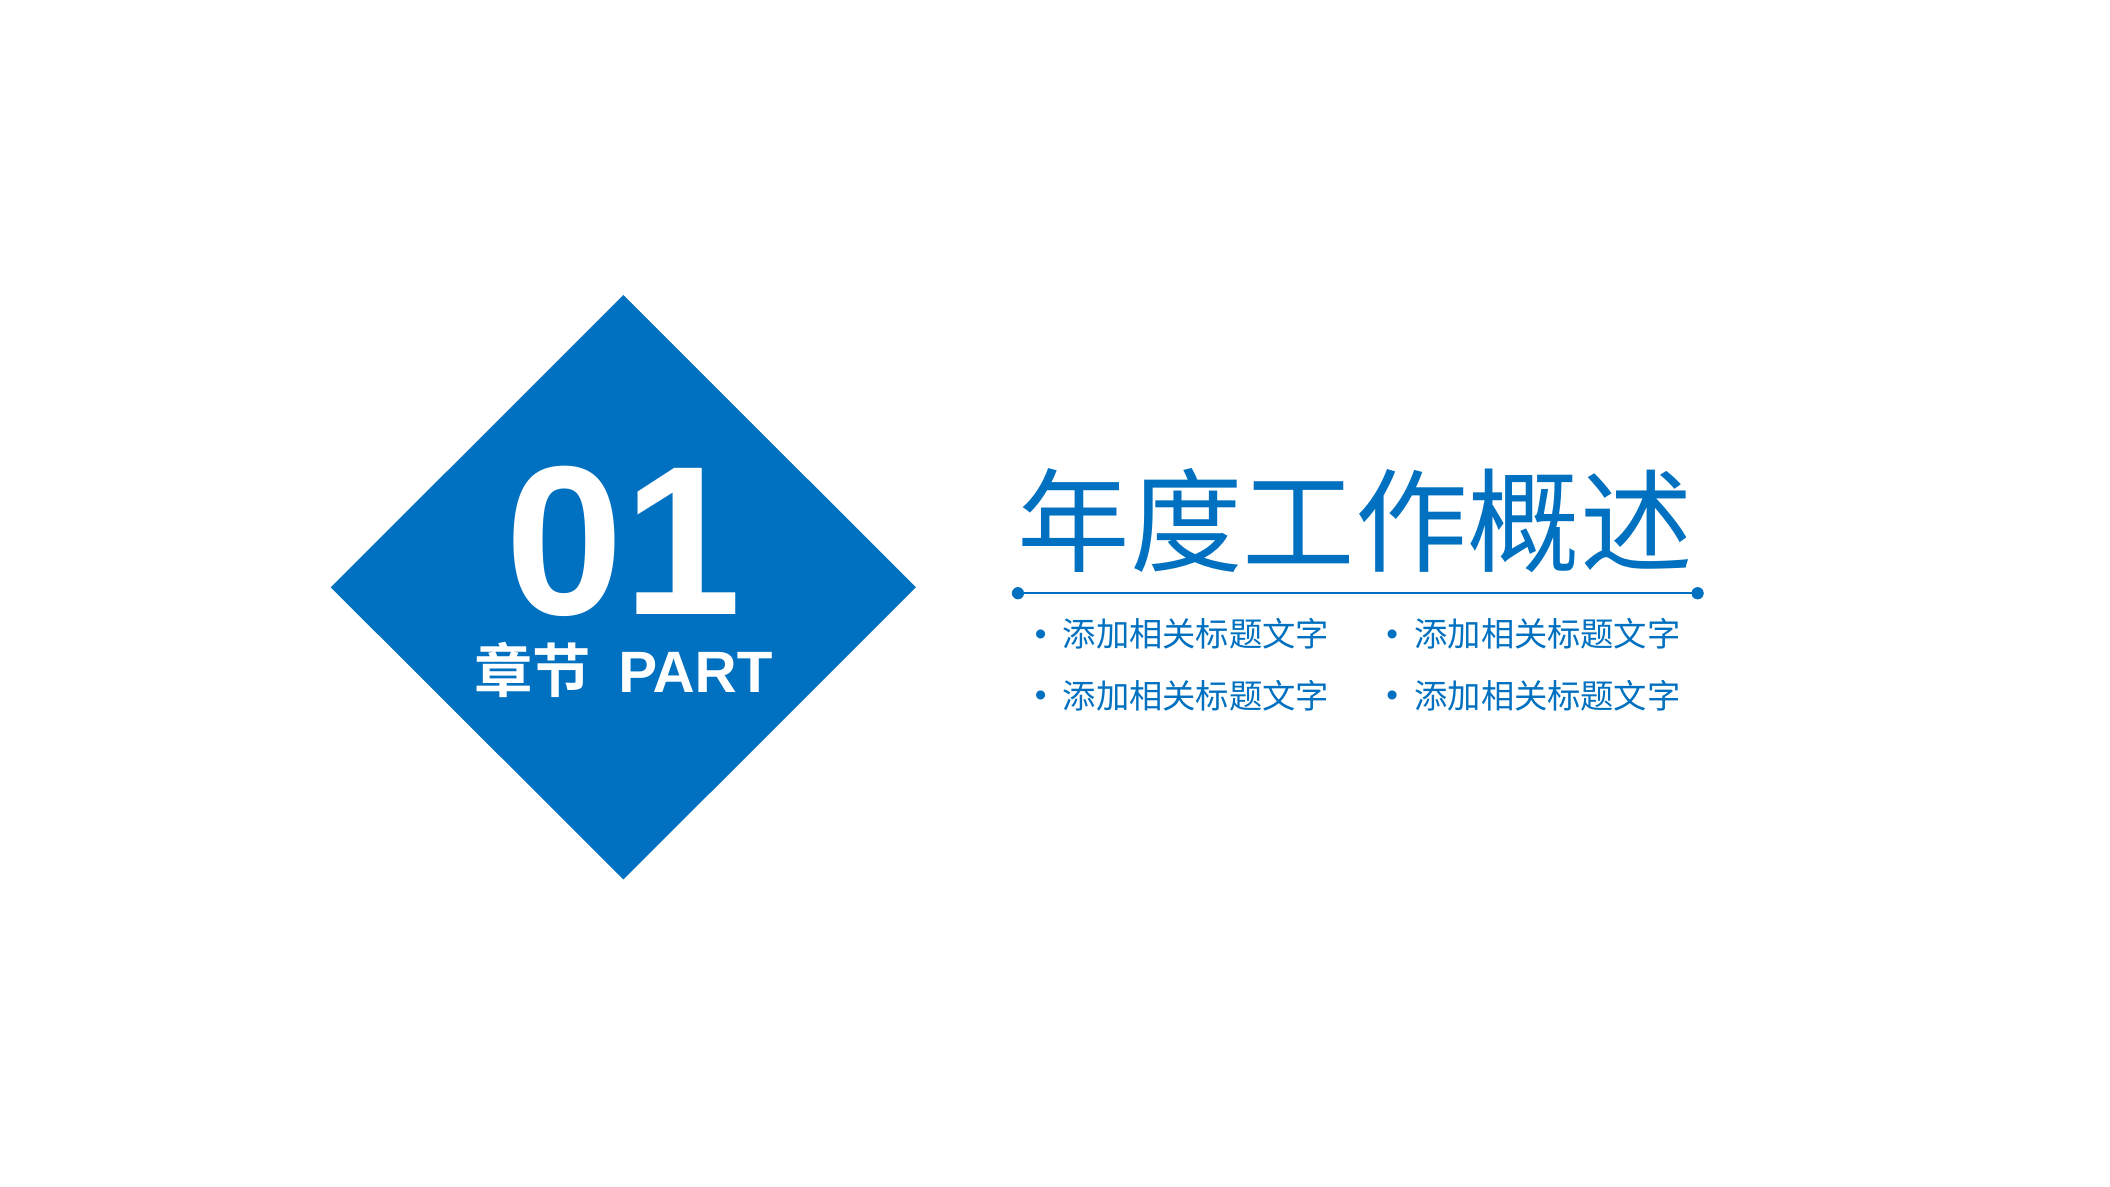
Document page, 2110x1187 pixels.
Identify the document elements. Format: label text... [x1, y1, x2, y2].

text_box [763, 434, 916, 634]
text_box 添加相关标题文字 [1371, 667, 1696, 723]
text_box 添加相关标题文字 [1371, 606, 1696, 661]
text_box 添加相关标题文字 [1019, 667, 1344, 723]
text_box 年度工作概述 [1017, 450, 1751, 586]
text_box [448, 705, 799, 880]
text_box [517, 294, 730, 401]
text_box [330, 434, 484, 634]
text_box 章节 PART [339, 634, 908, 705]
text_box 01 [484, 401, 763, 634]
text_box 添加相关标题文字 [1019, 606, 1344, 661]
